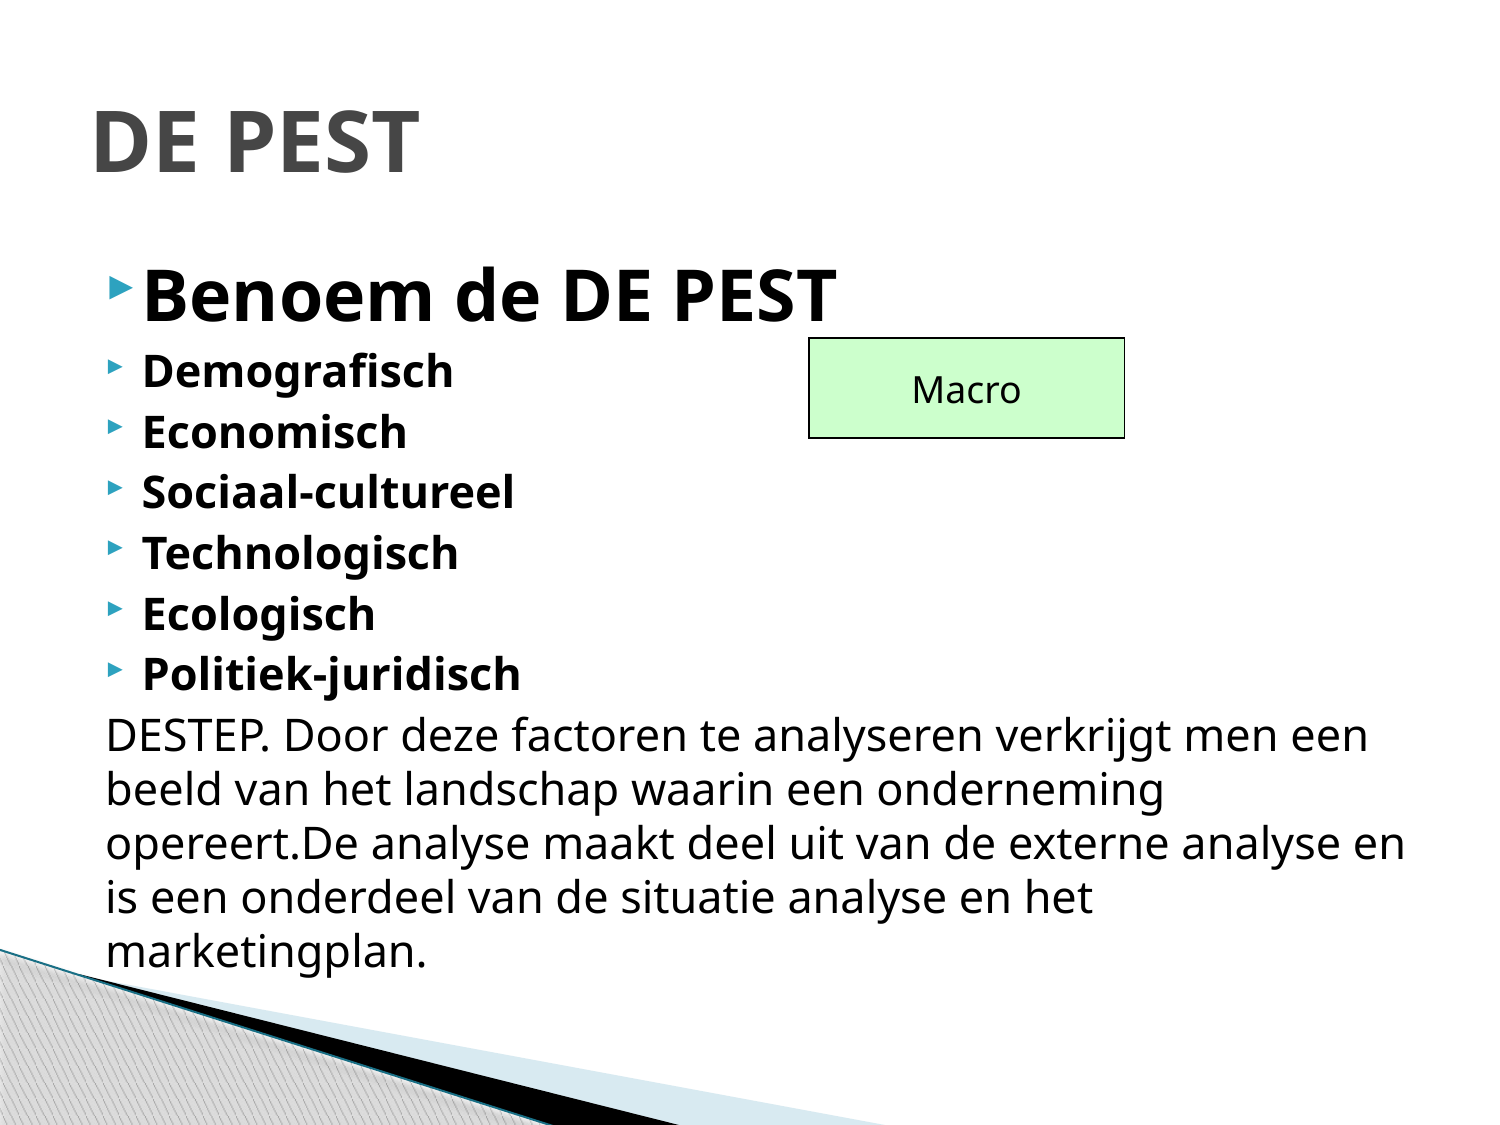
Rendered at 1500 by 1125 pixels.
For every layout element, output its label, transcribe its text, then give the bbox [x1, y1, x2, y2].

text_box Macro [809, 338, 1125, 439]
list Benoem de DE PEST Demografisch Economisch Sociaal-cultureel Technologisch Ecologisch Politiek-juridisch DESTEP. Door deze factoren te analyseren verkrijgt men een beeld van het landschap waarin een onderneming opereert.De analyse maakt deel uit van de externe analyse en is een onderdeel van de situatie analyse en het marketingplan. [75, 243, 1425, 986]
title DE PEST [75, 45, 1425, 233]
